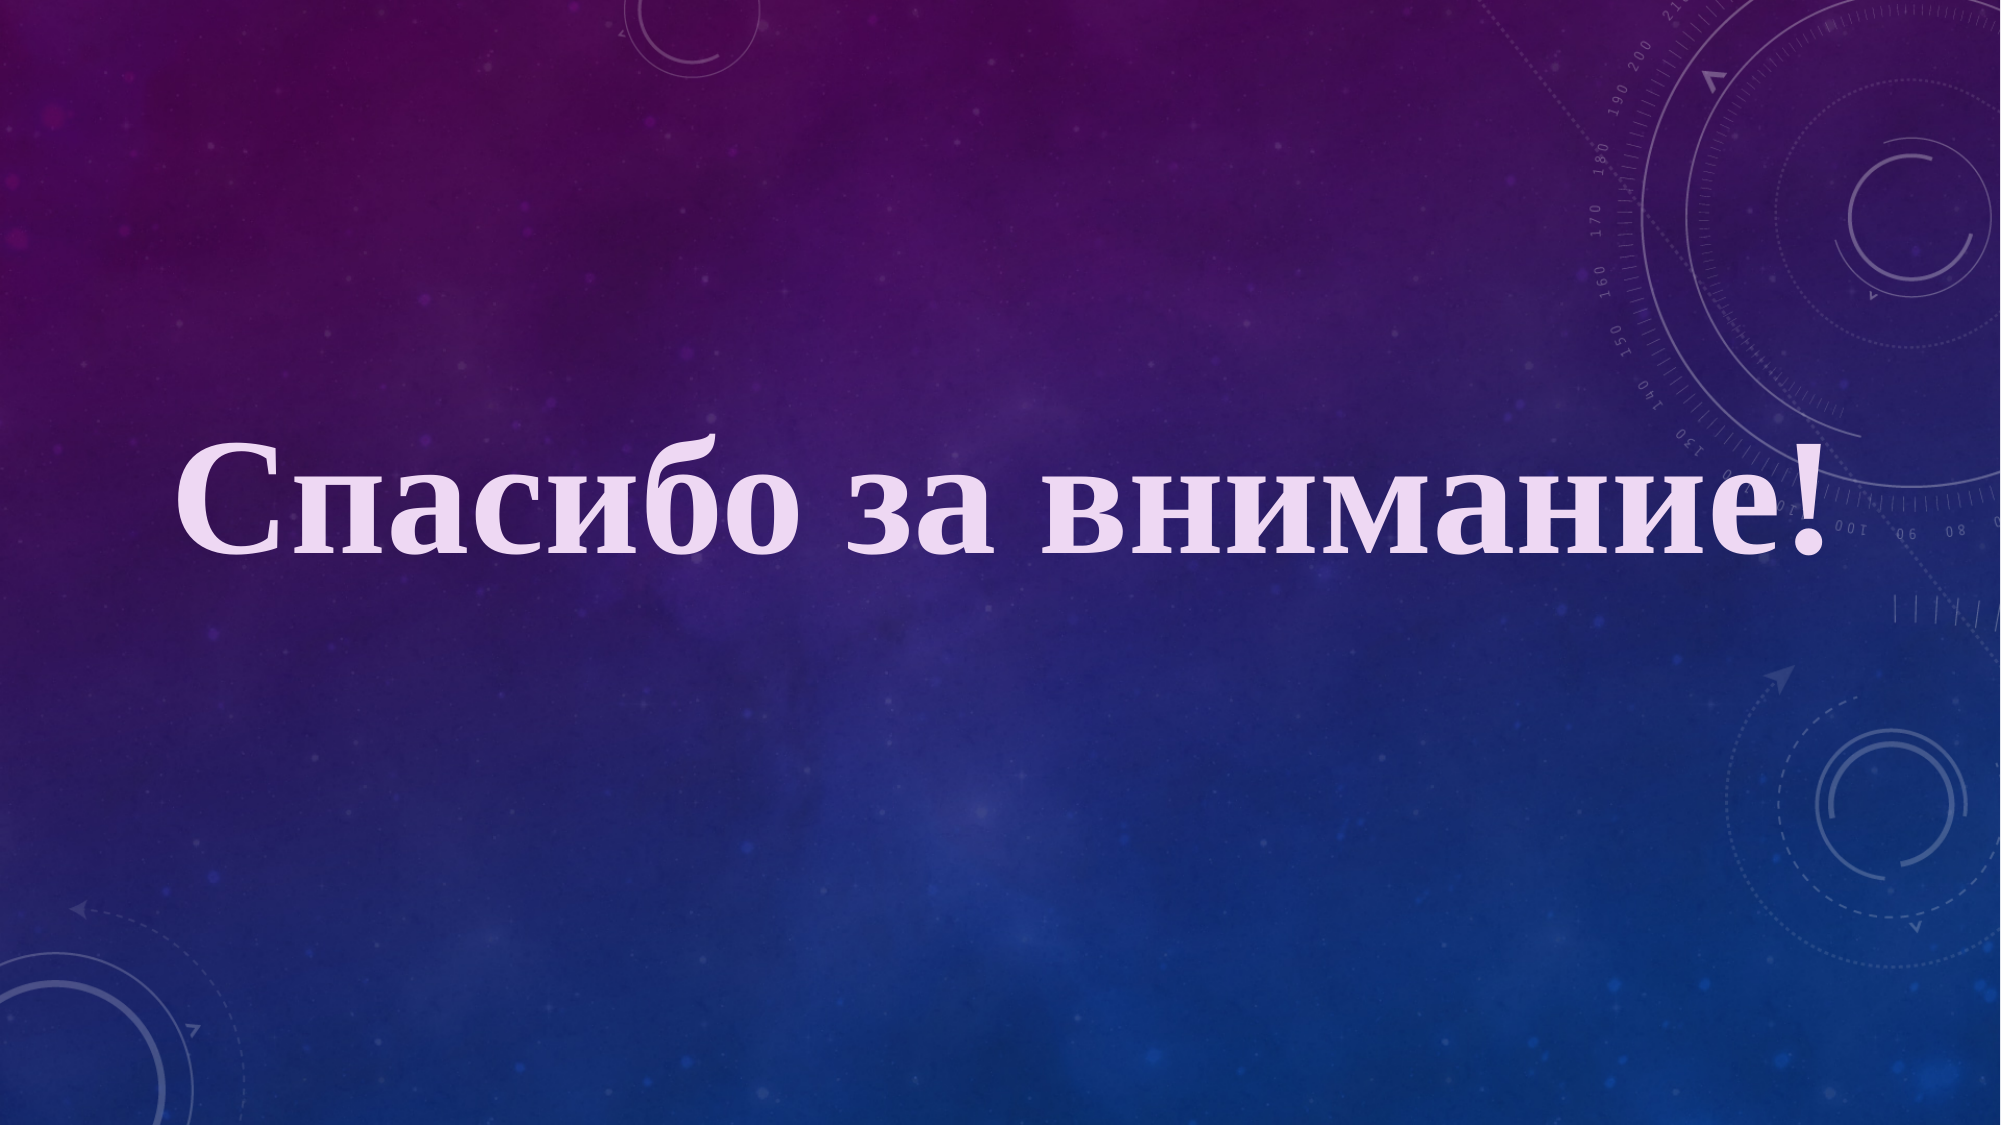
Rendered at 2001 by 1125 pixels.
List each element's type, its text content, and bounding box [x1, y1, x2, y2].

picture [0, 0, 2001, 1125]
text_box Спасибо за внимание! [155, 379, 1854, 595]
